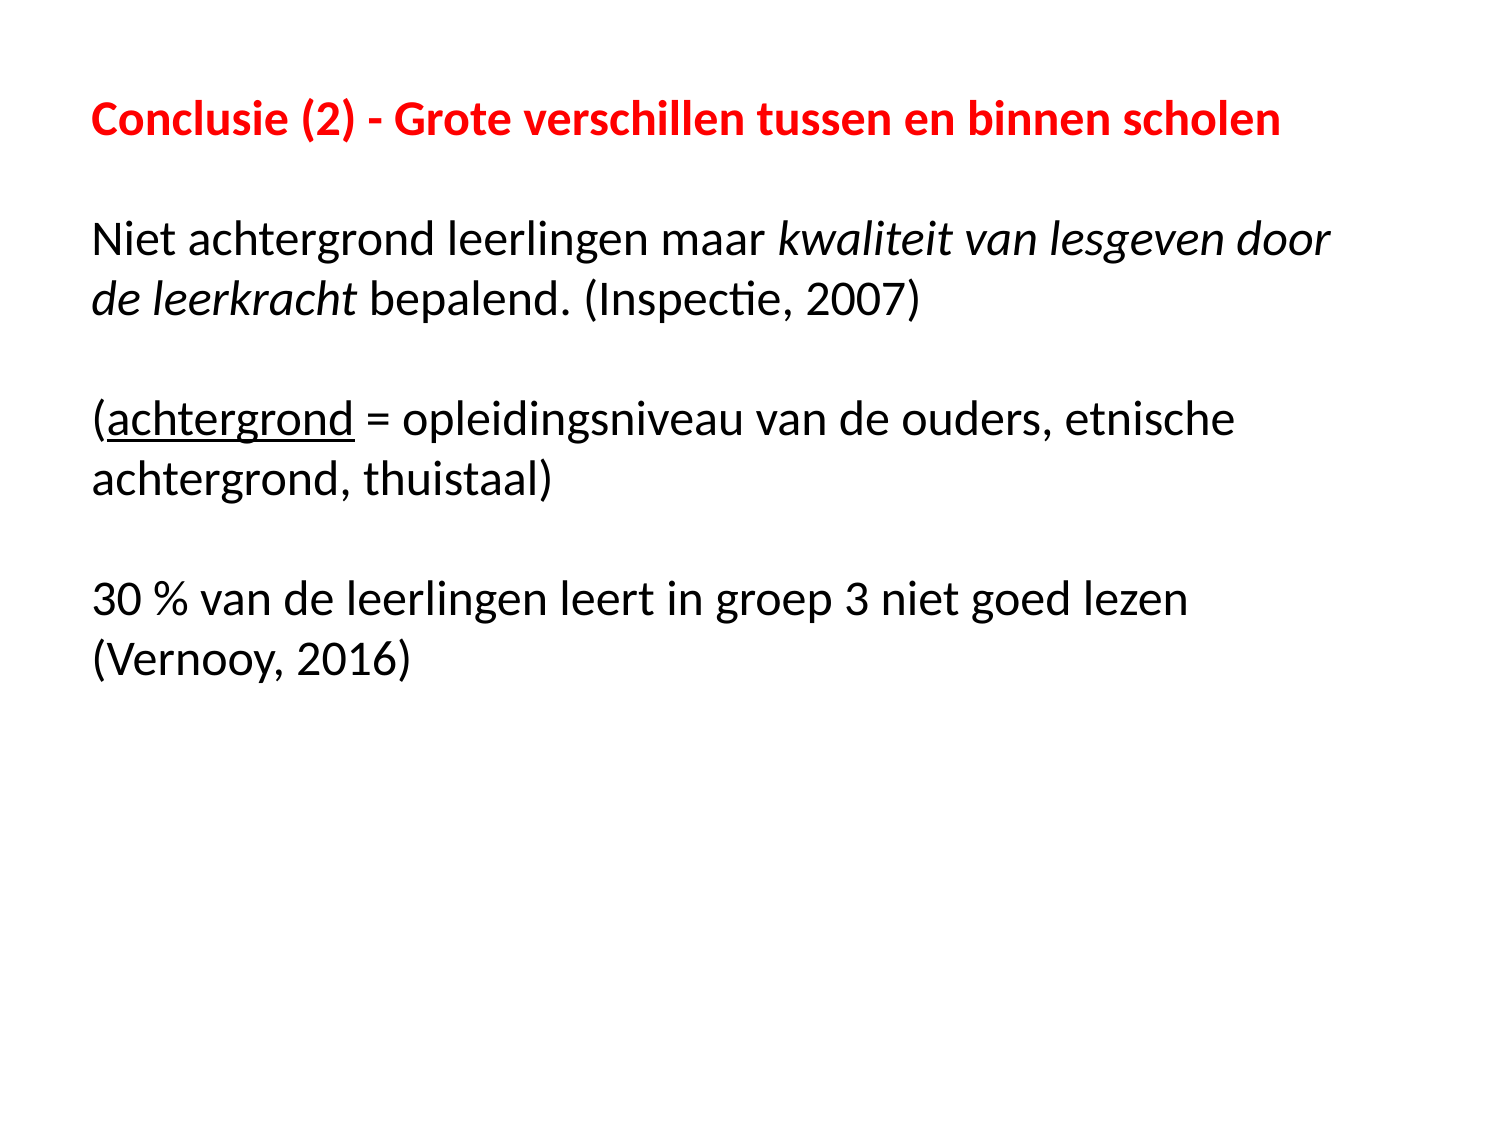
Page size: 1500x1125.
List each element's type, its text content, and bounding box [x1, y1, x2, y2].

text_box Conclusie (2) - Grote verschillen tussen en binnen scholen Niet achter­grond leerlingen maar kwaliteit van lesgeven door de leerkracht bepalend. (Inspectie, 2007) (achtergrond = opleidingsniveau van de ouders, etnische achtergrond, thuistaal) 30 % van de leerlingen leert in groep 3 niet goed lezen (Vernooy, 2016) [76, 78, 1388, 753]
